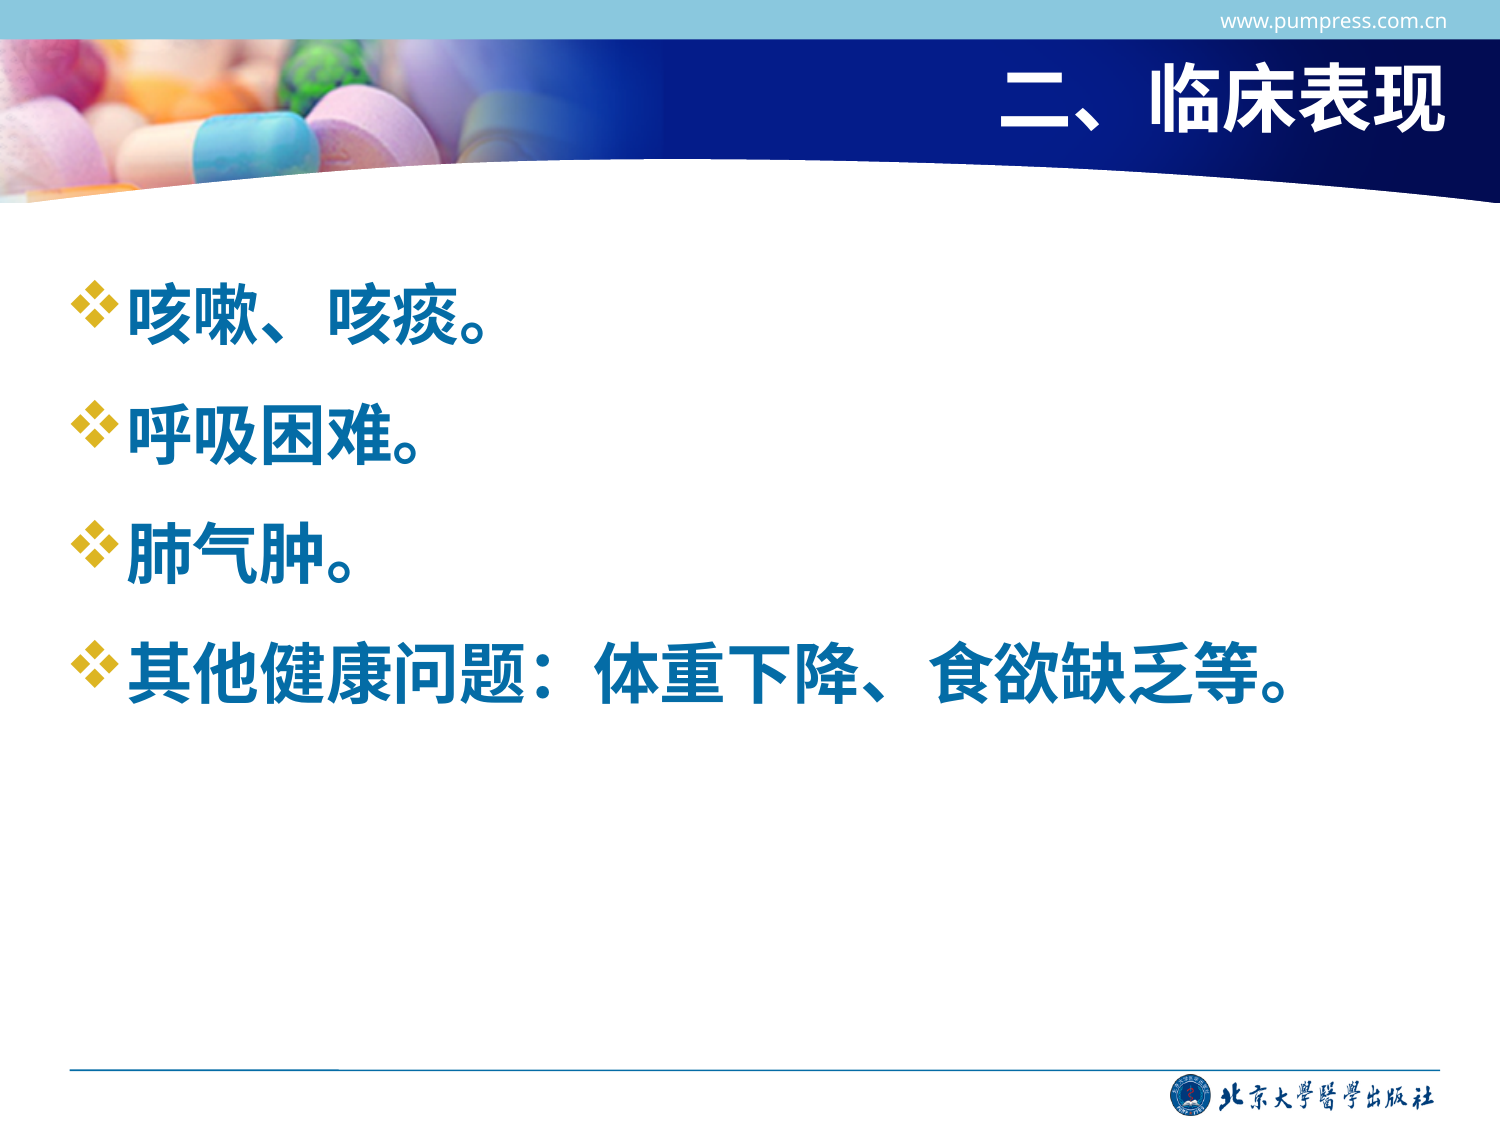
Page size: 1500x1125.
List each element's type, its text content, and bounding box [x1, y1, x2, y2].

picture [1170, 1074, 1436, 1118]
list 咳嗽、咳痰。 呼吸困难。 肺气肿。 其他健康问题：体重下降、食欲缺乏等。 [49, 224, 1463, 1026]
picture [0, 40, 1500, 203]
title 二、临床表现 [137, 49, 1463, 143]
slide_number www.pumpress.com.cn [1024, 0, 1463, 38]
